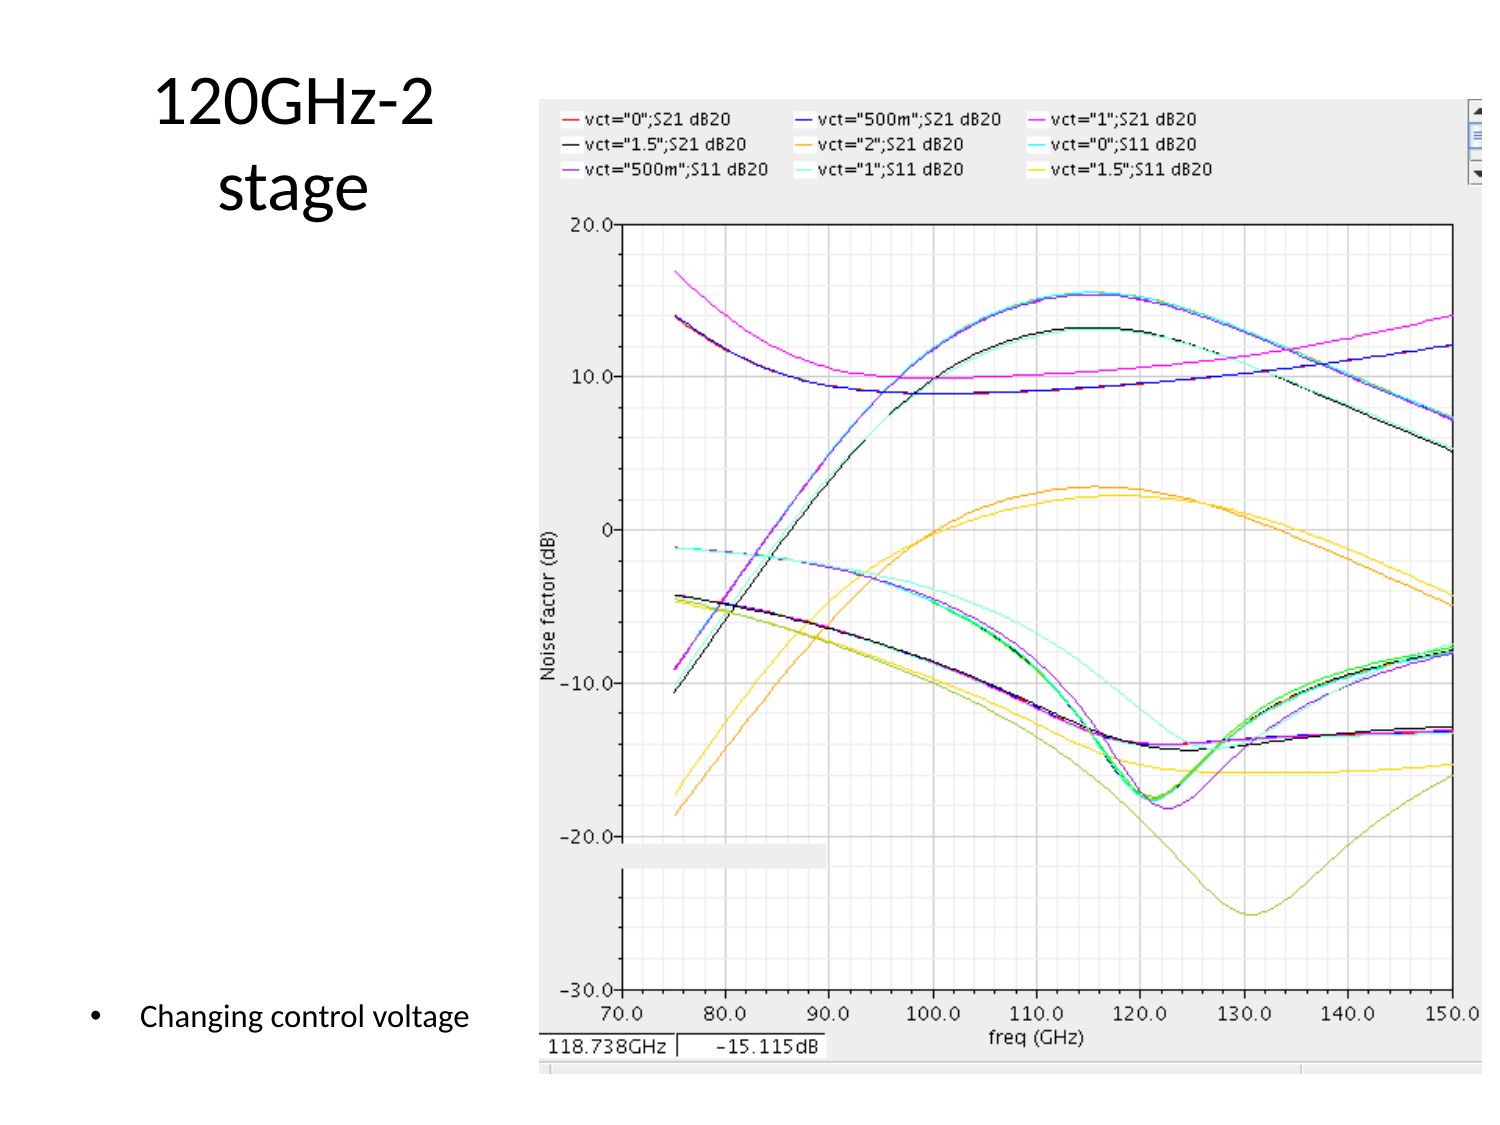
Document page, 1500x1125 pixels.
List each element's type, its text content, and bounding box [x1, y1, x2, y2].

picture [539, 99, 1482, 1074]
list Changing control voltage [75, 987, 534, 1043]
title 120GHz-2 stage [75, 45, 513, 233]
